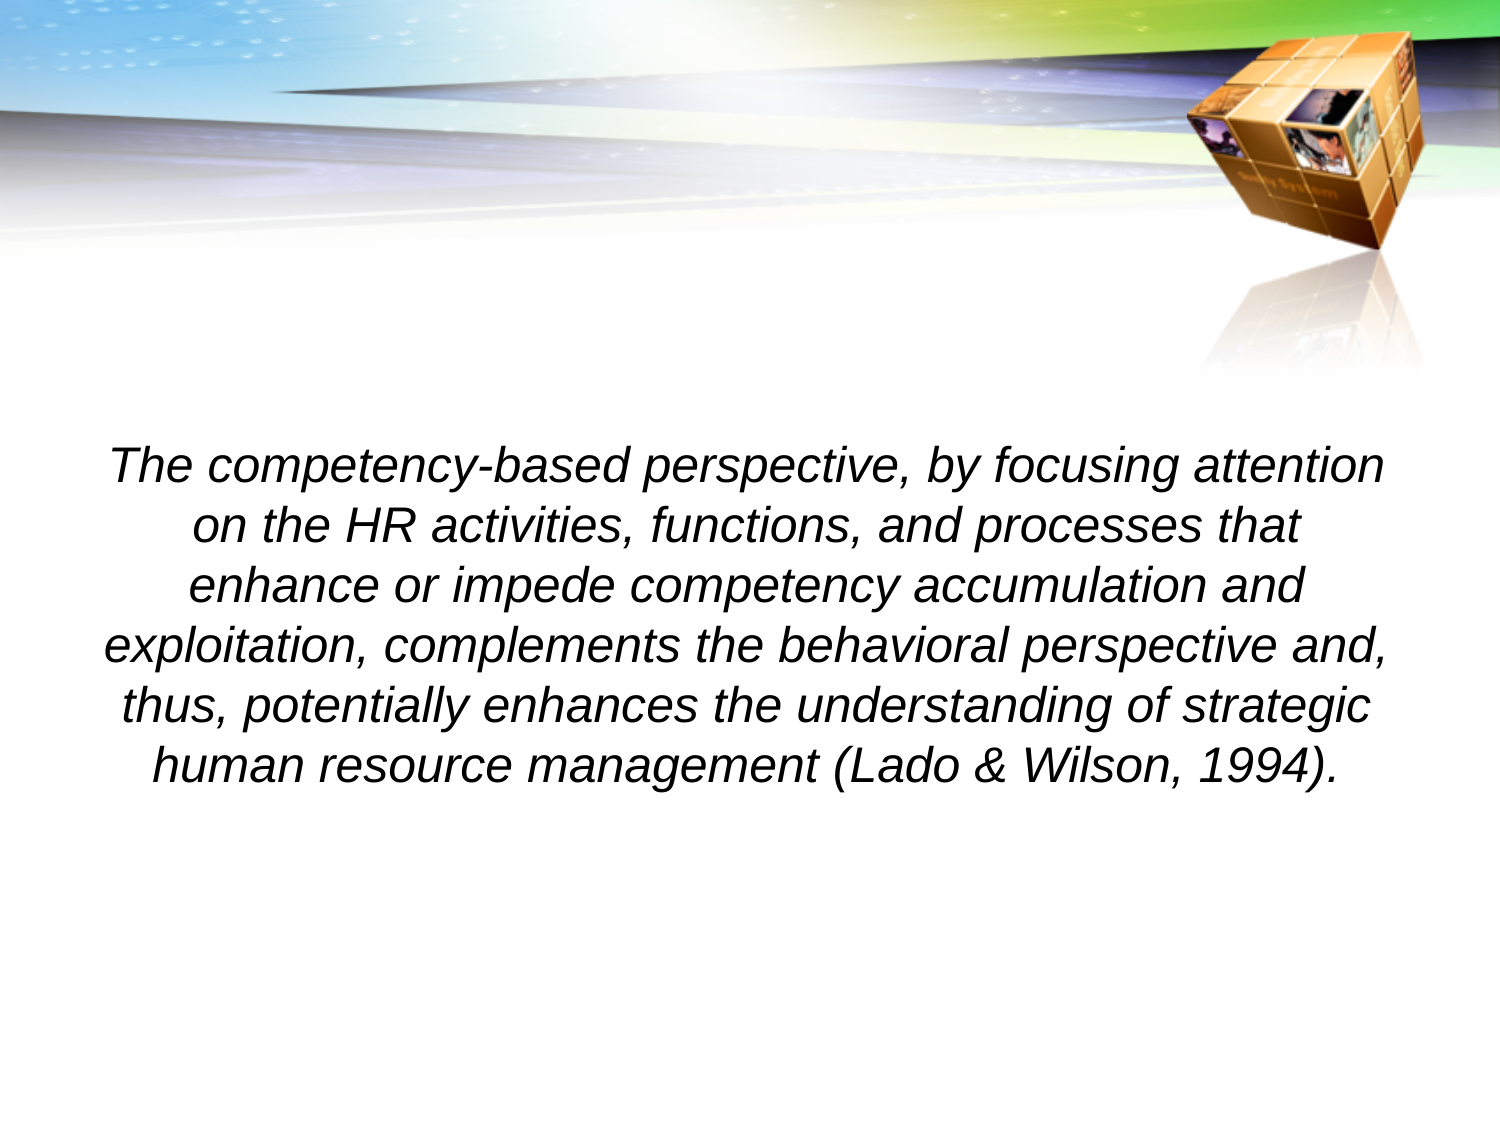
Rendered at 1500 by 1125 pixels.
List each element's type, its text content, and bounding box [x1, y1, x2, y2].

picture [0, 0, 1500, 375]
list The competency-based perspective, by focusing attention on the HR activities, functions, and processes that enhance or impede competency accumulation and exploitation, complements the behavioral perspective and, thus, potentially enhances the understanding of strategic human resource management (Lado & Wilson, 1994). [75, 425, 1419, 863]
